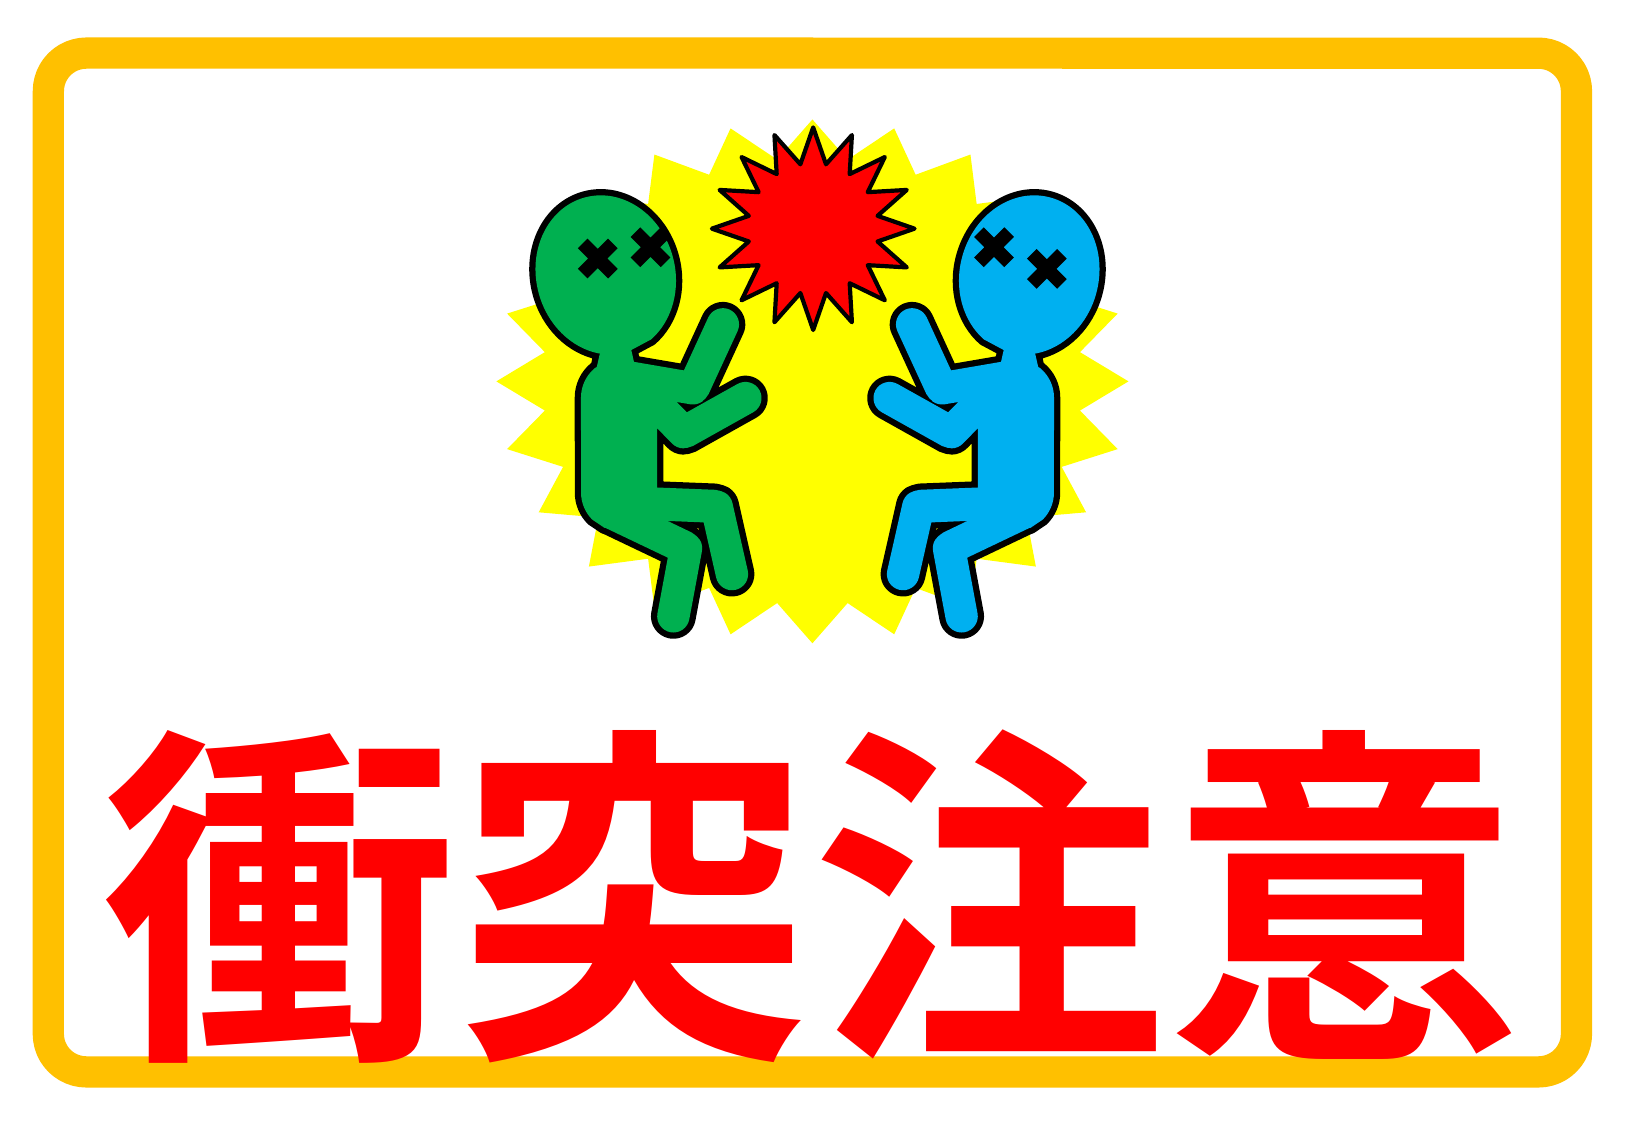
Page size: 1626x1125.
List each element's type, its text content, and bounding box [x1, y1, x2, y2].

text_box [46, 50, 1579, 670]
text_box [496, 119, 1129, 644]
text_box 衝突注意 [0, 670, 1625, 1110]
